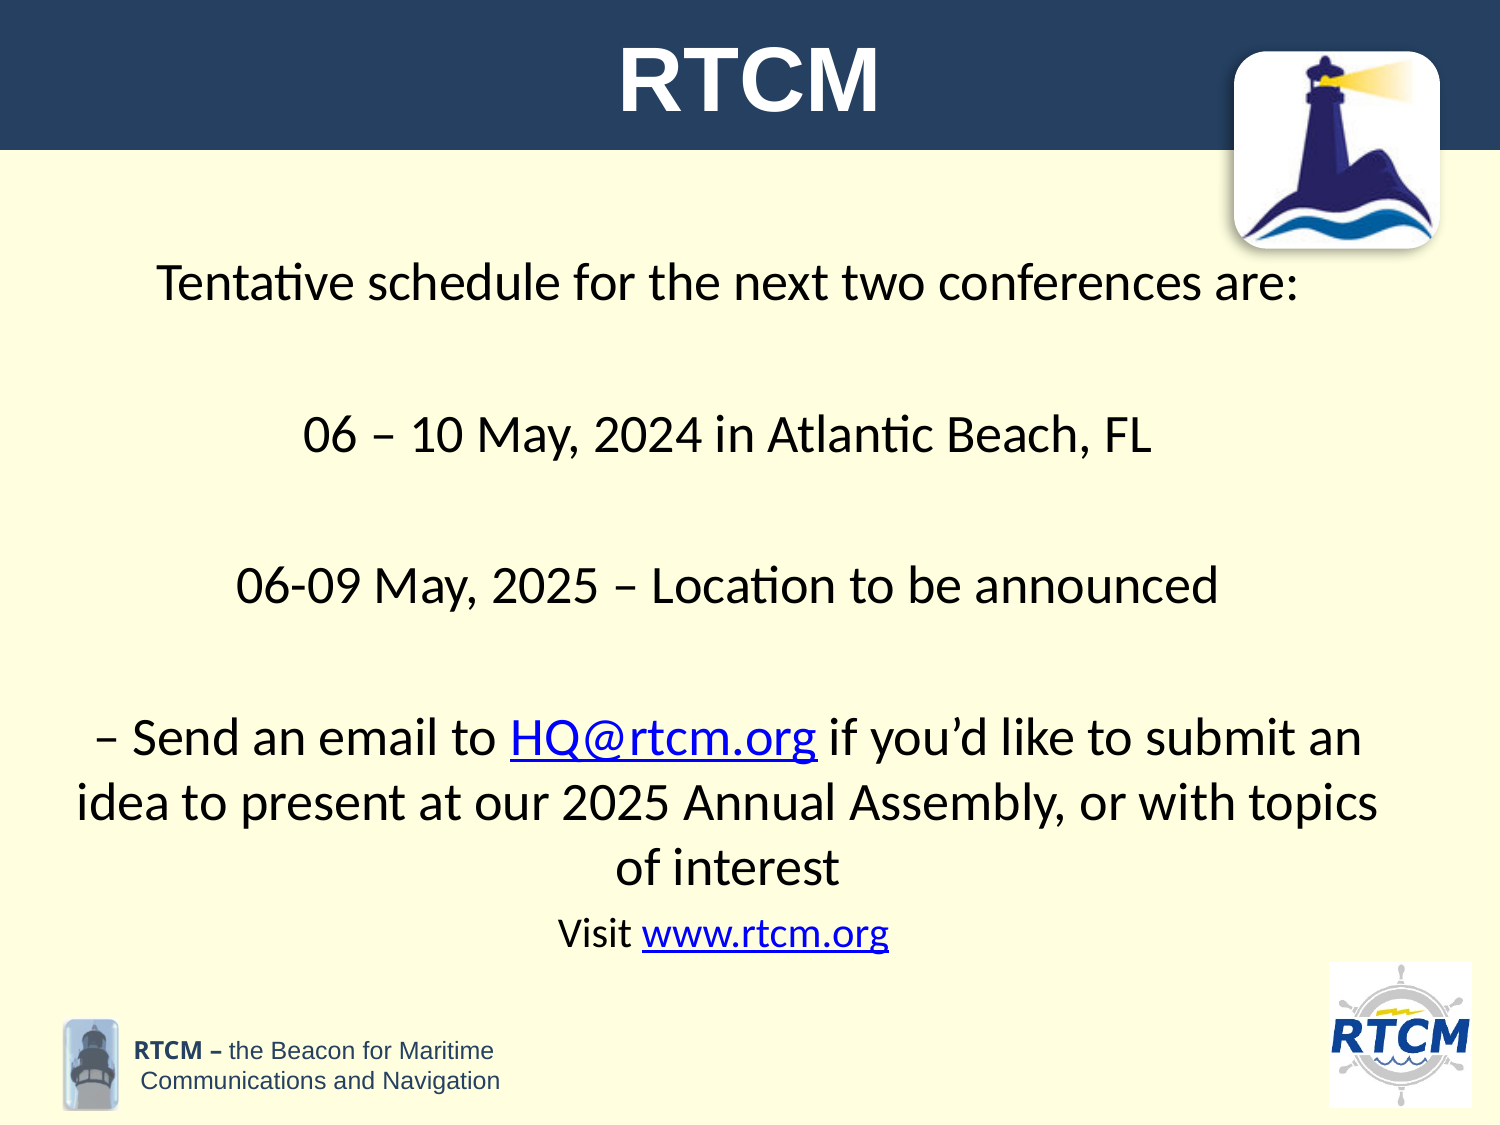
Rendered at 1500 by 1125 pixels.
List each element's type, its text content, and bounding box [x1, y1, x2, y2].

text_box RTCM [0, 0, 1500, 150]
list Tentative schedule for the next two conferences are: 06 – 10 May, 2024 in Atlantic Beach, FL 06-09 May, 2025 – Location to be announced – Send an email to HQ@rtcm.org if you’d like to submit an idea to present at our 2025 Annual Assembly, or with topics of interest Visit www.rtcm.org [60, 195, 1397, 971]
picture [1233, 51, 1441, 249]
picture [1329, 962, 1472, 1108]
